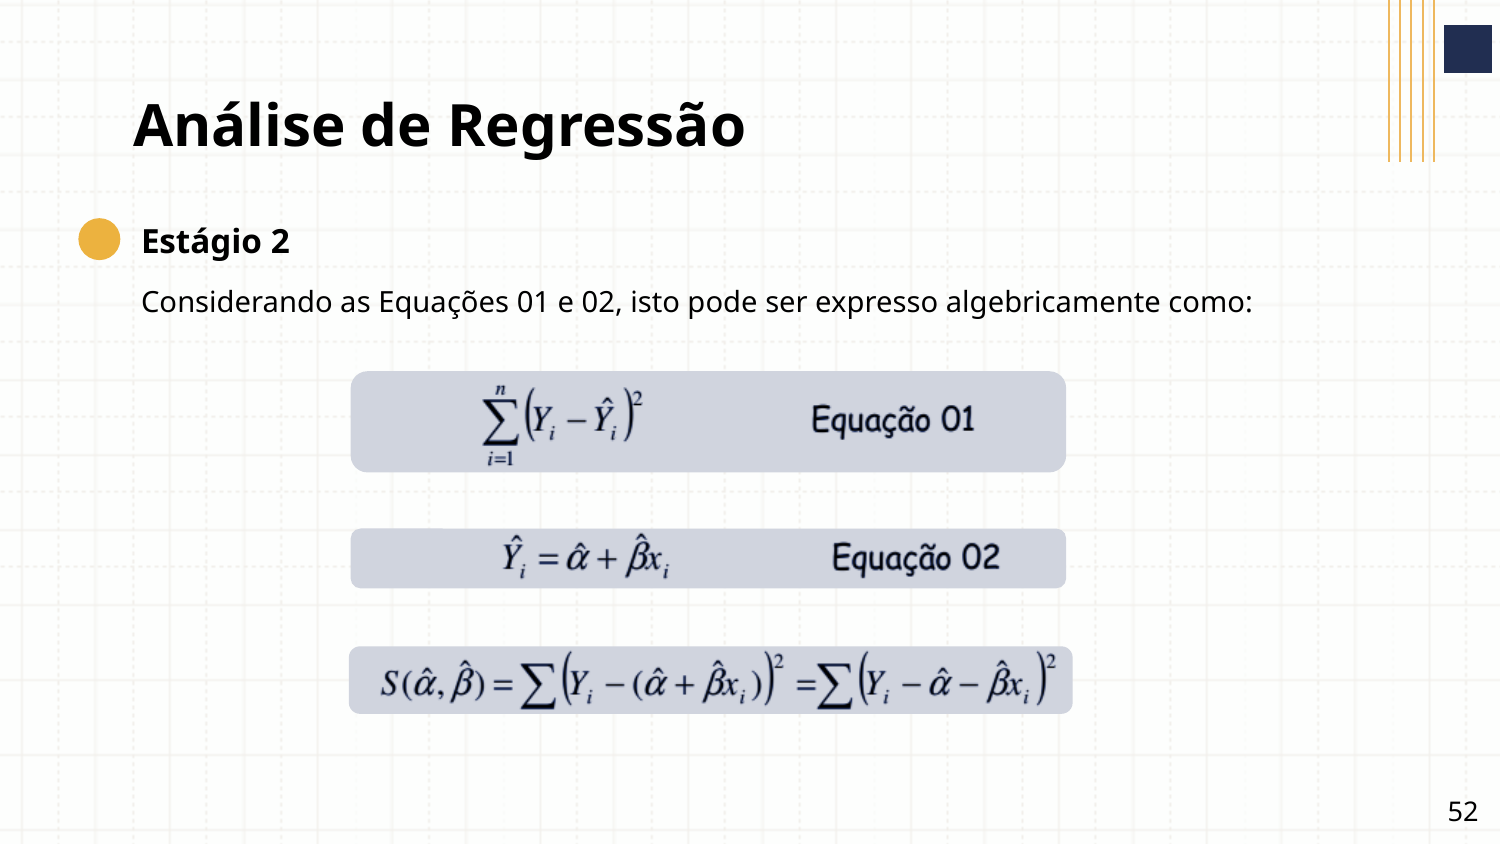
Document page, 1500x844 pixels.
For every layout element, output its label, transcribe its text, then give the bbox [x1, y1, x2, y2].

picture [350, 528, 1067, 589]
slide_number ‹#› [1403, 779, 1494, 844]
picture [350, 370, 1067, 473]
title Análise de Regressão [118, 72, 1382, 167]
text_box Considerando as Equações 01 e 02, isto pode ser expresso algebricamente como: [126, 263, 1336, 358]
picture [348, 646, 1073, 715]
text_box Estágio 2 [126, 201, 604, 263]
text_box [78, 218, 121, 261]
